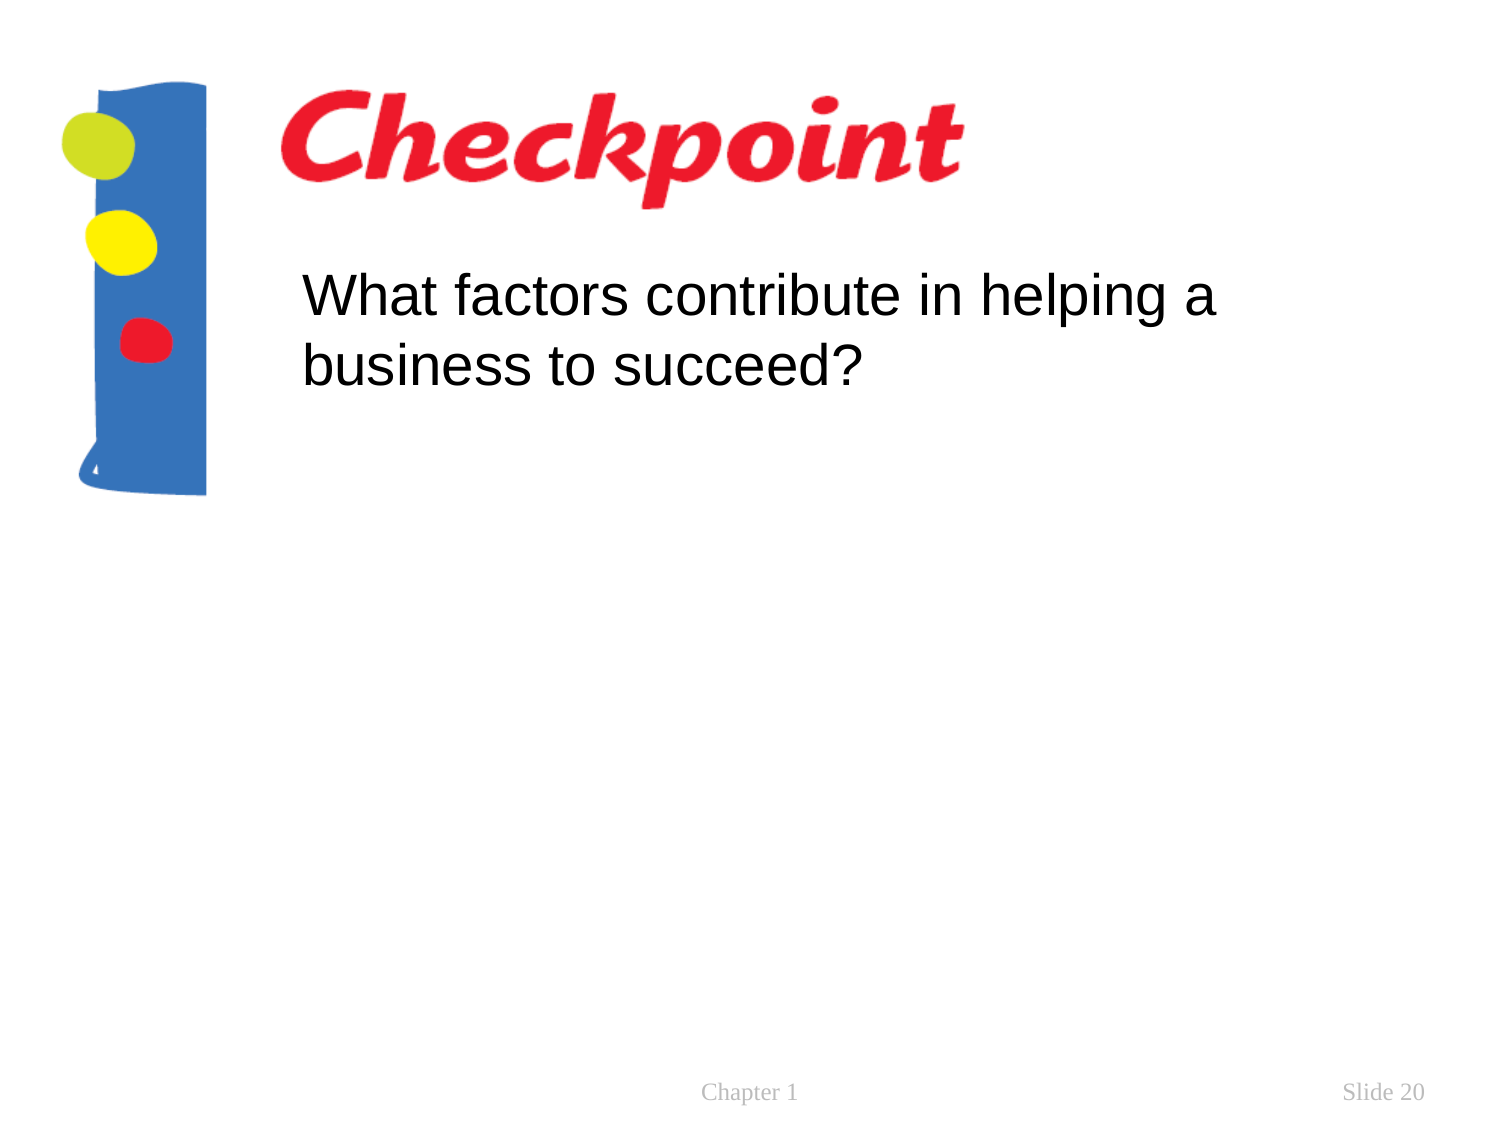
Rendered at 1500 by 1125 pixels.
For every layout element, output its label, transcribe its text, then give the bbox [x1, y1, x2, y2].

picture [49, 62, 207, 513]
footer Chapter 1 [512, 1052, 988, 1113]
slide_number Slide 20 [1299, 1052, 1425, 1113]
picture [249, 74, 988, 221]
text_box What factors contribute in helping a business to succeed? [287, 249, 1250, 405]
